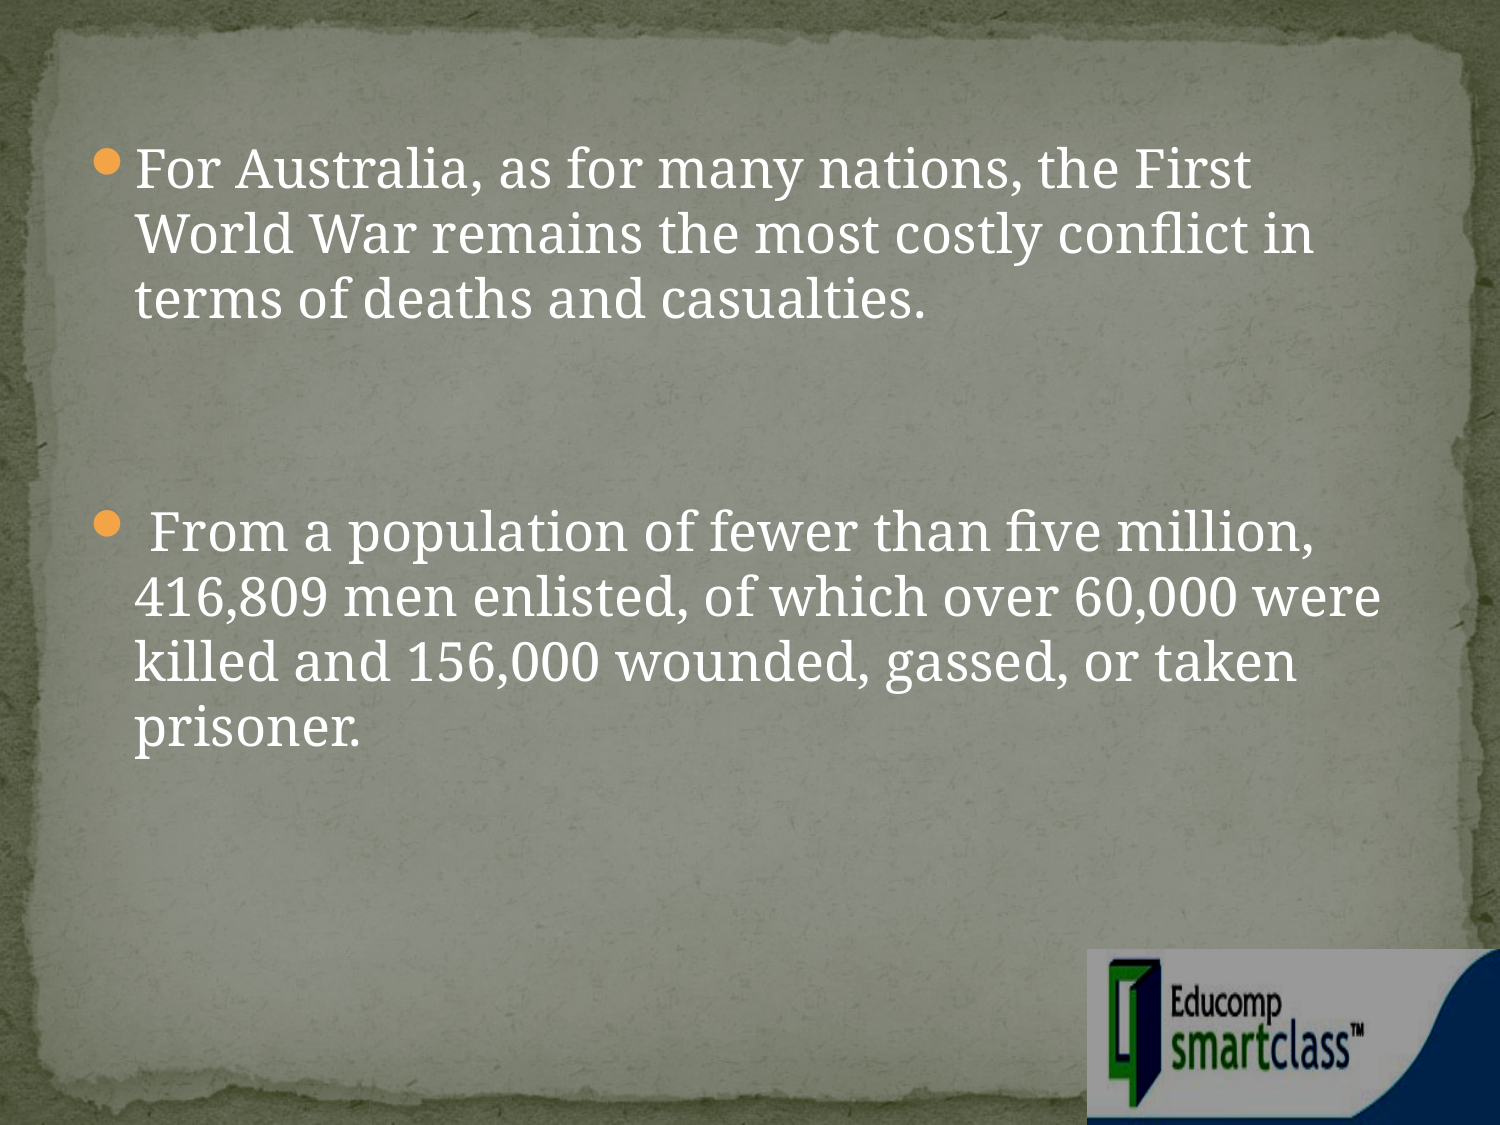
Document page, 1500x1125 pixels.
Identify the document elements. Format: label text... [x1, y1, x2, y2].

picture [1087, 949, 1500, 1125]
list For Australia, as for many nations, the First World War remains the most costly conflict in terms of deaths and casualties. From a population of fewer than five million, 416,809 men enlisted, of which over 60,000 were killed and 156,000 wounded, gassed, or taken prisoner. [75, 50, 1425, 1005]
